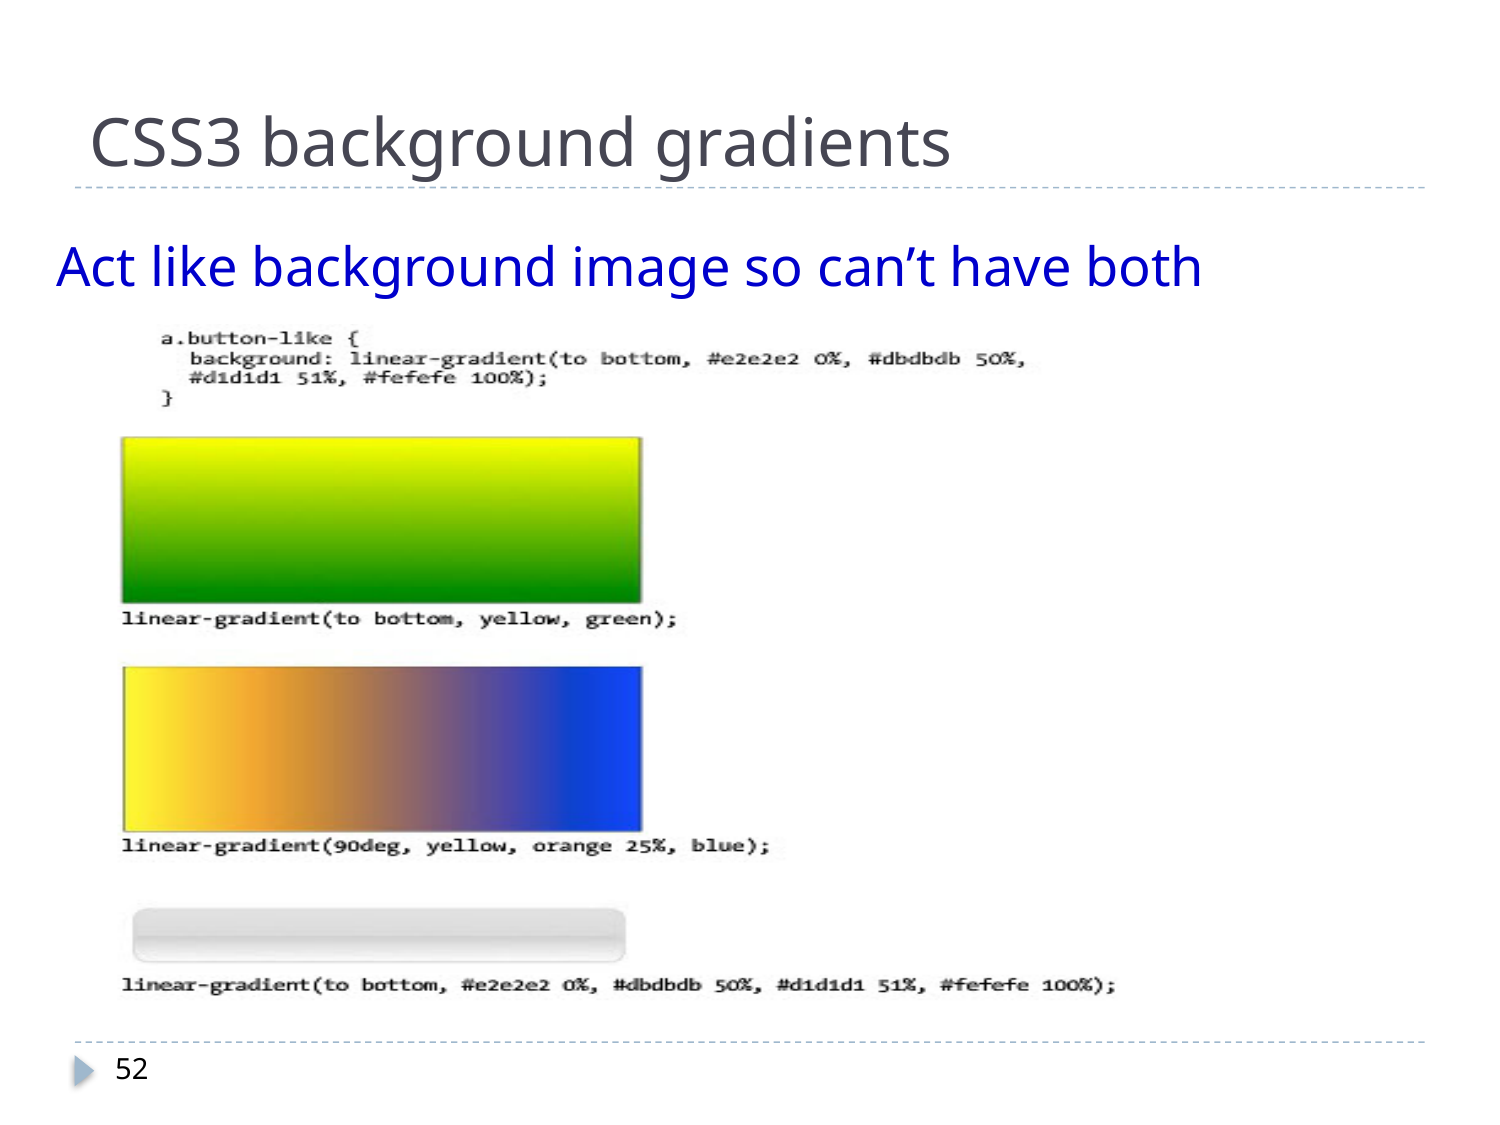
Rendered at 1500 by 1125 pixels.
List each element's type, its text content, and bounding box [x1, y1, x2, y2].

list Act like background image so can’t have both [41, 224, 1454, 863]
picture [99, 324, 1151, 1005]
title CSS3 background gradients [75, 24, 1425, 188]
slide_number 52 [100, 1042, 426, 1103]
